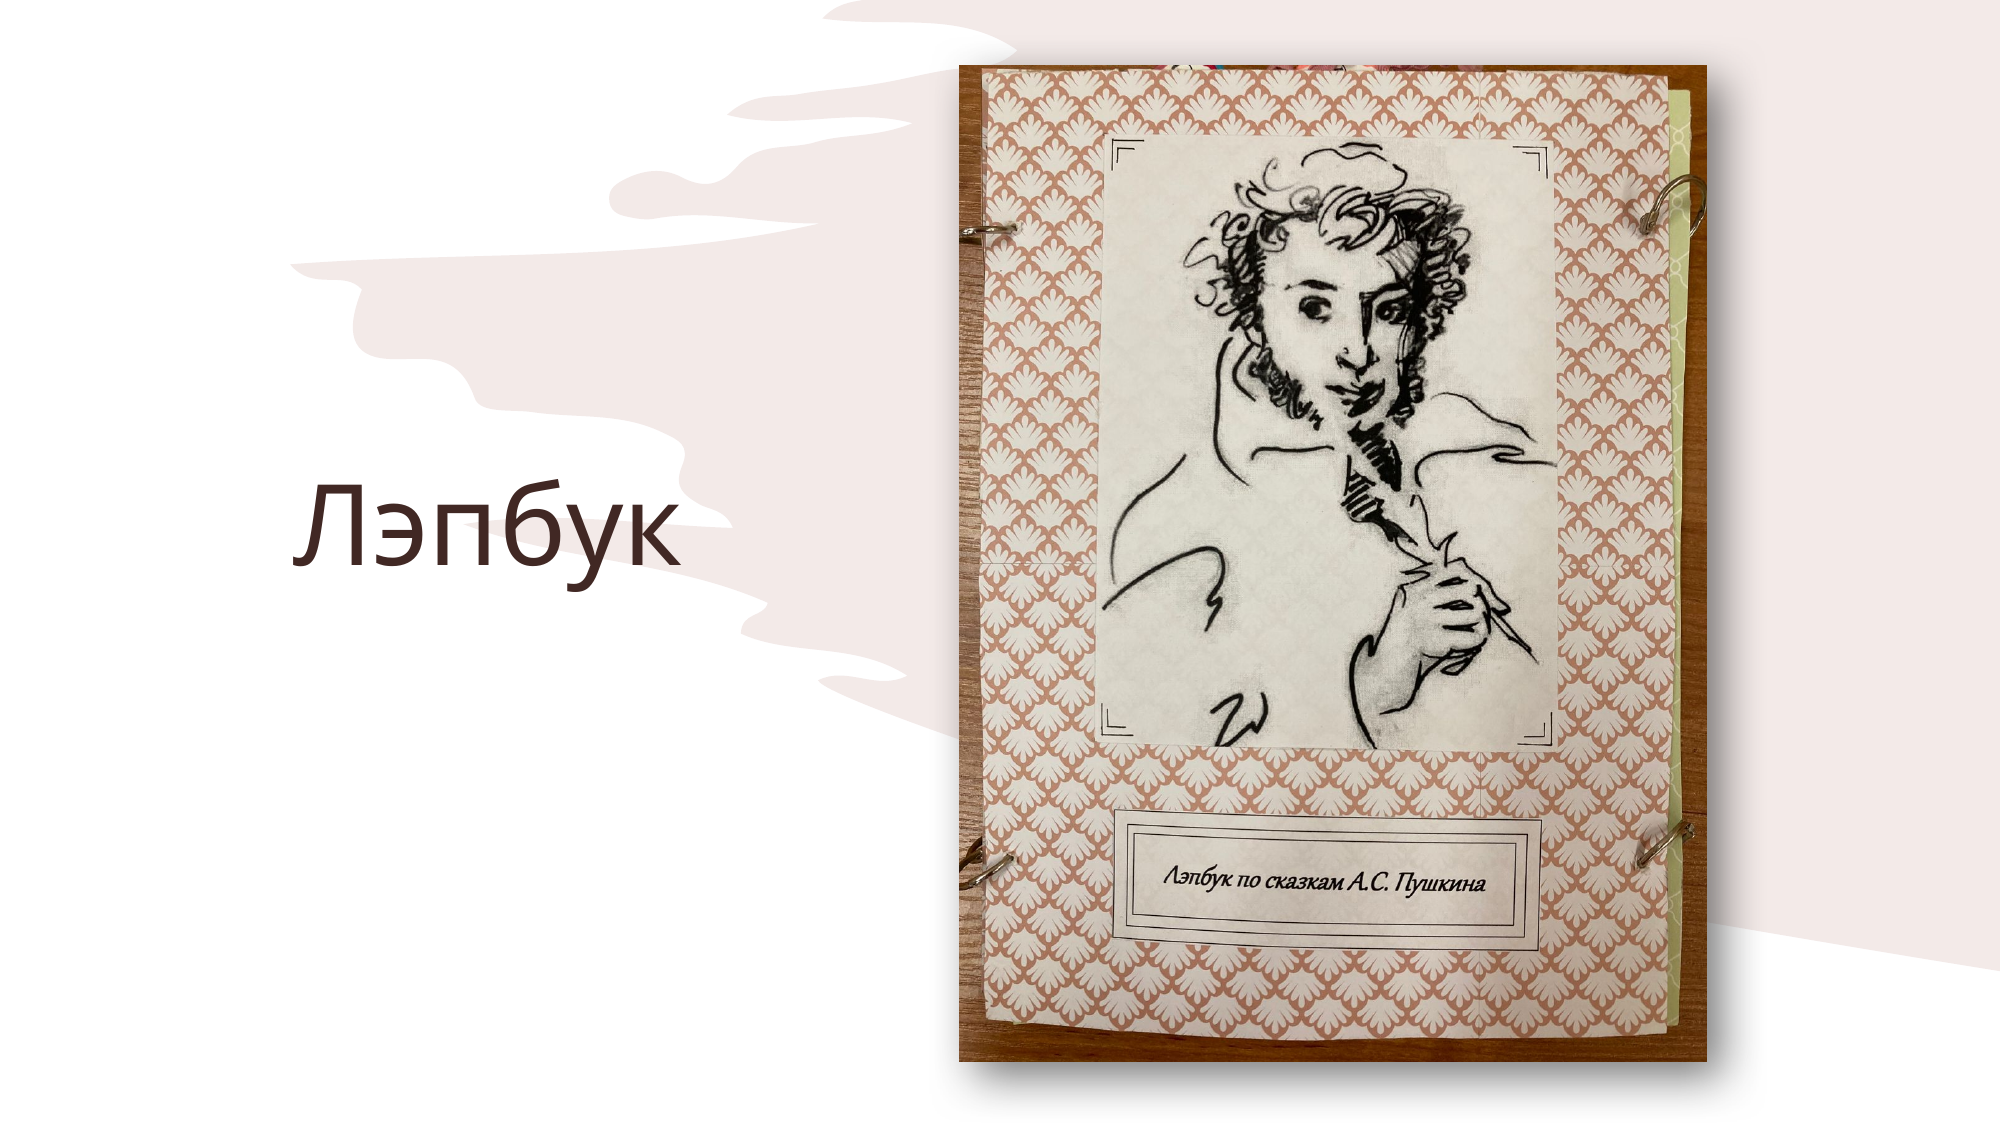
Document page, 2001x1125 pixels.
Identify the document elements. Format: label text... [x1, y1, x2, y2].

picture [959, 65, 1707, 1062]
text_box Лэпбук [278, 445, 941, 596]
